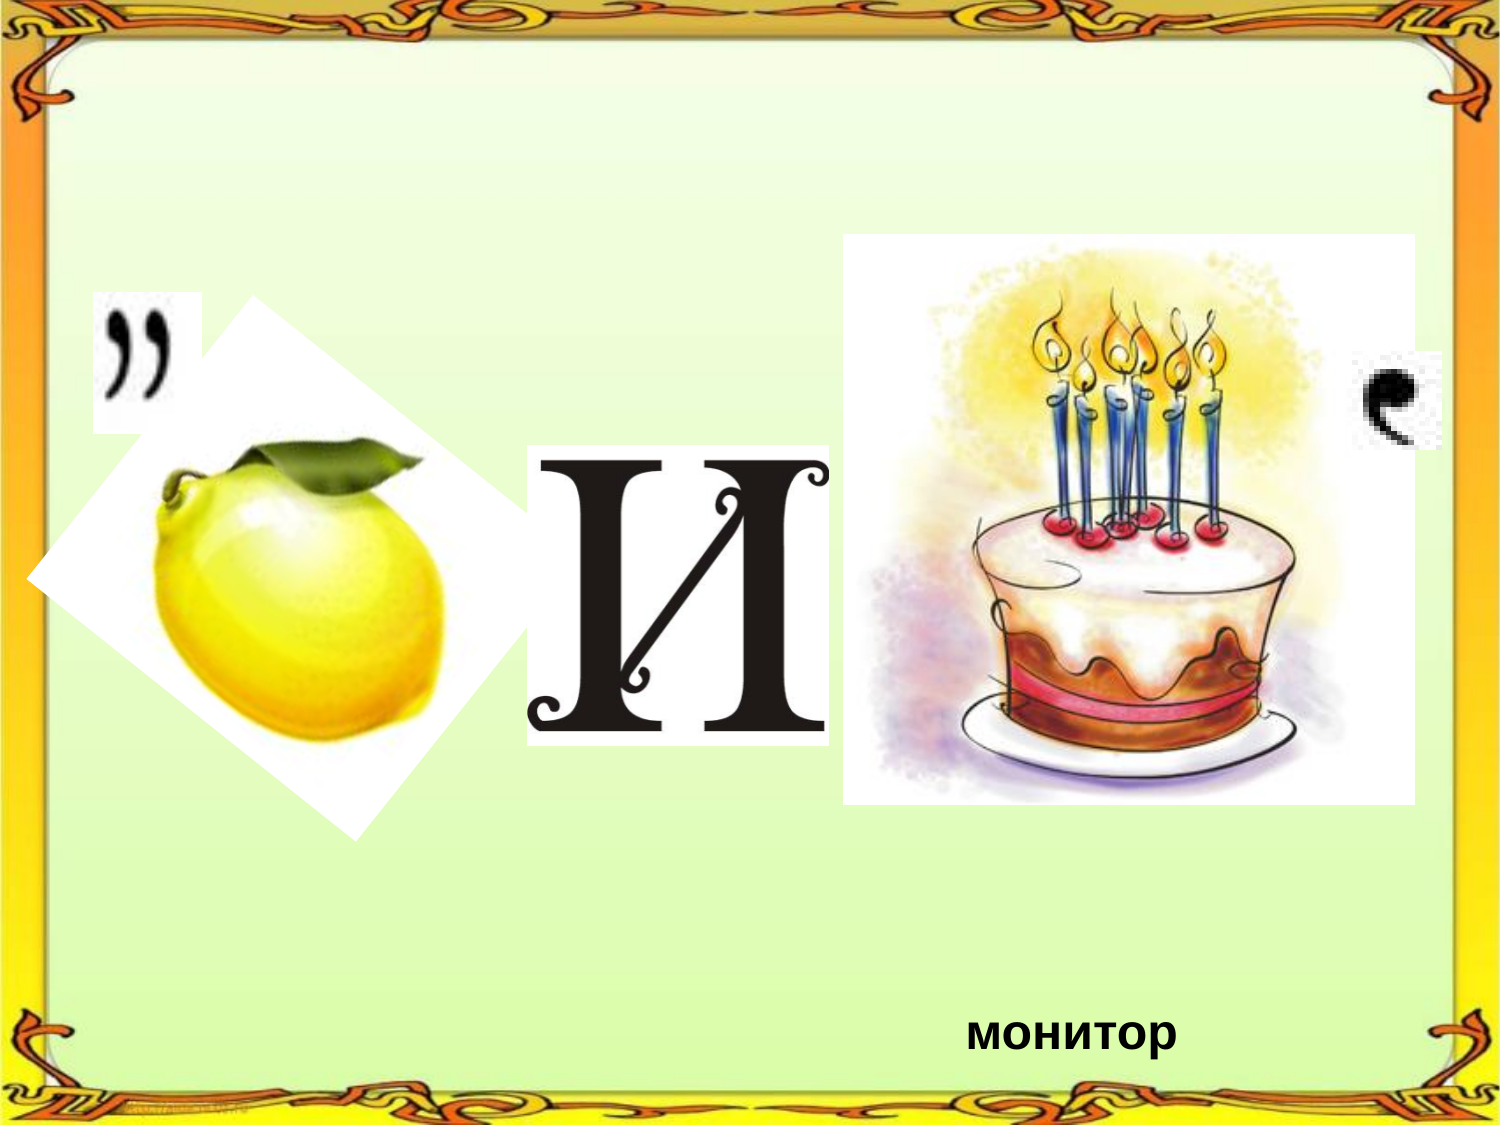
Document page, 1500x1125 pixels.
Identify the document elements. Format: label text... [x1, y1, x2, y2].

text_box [93, 292, 1442, 747]
picture [0, 0, 1500, 1125]
text_box монитор [950, 992, 1453, 1067]
